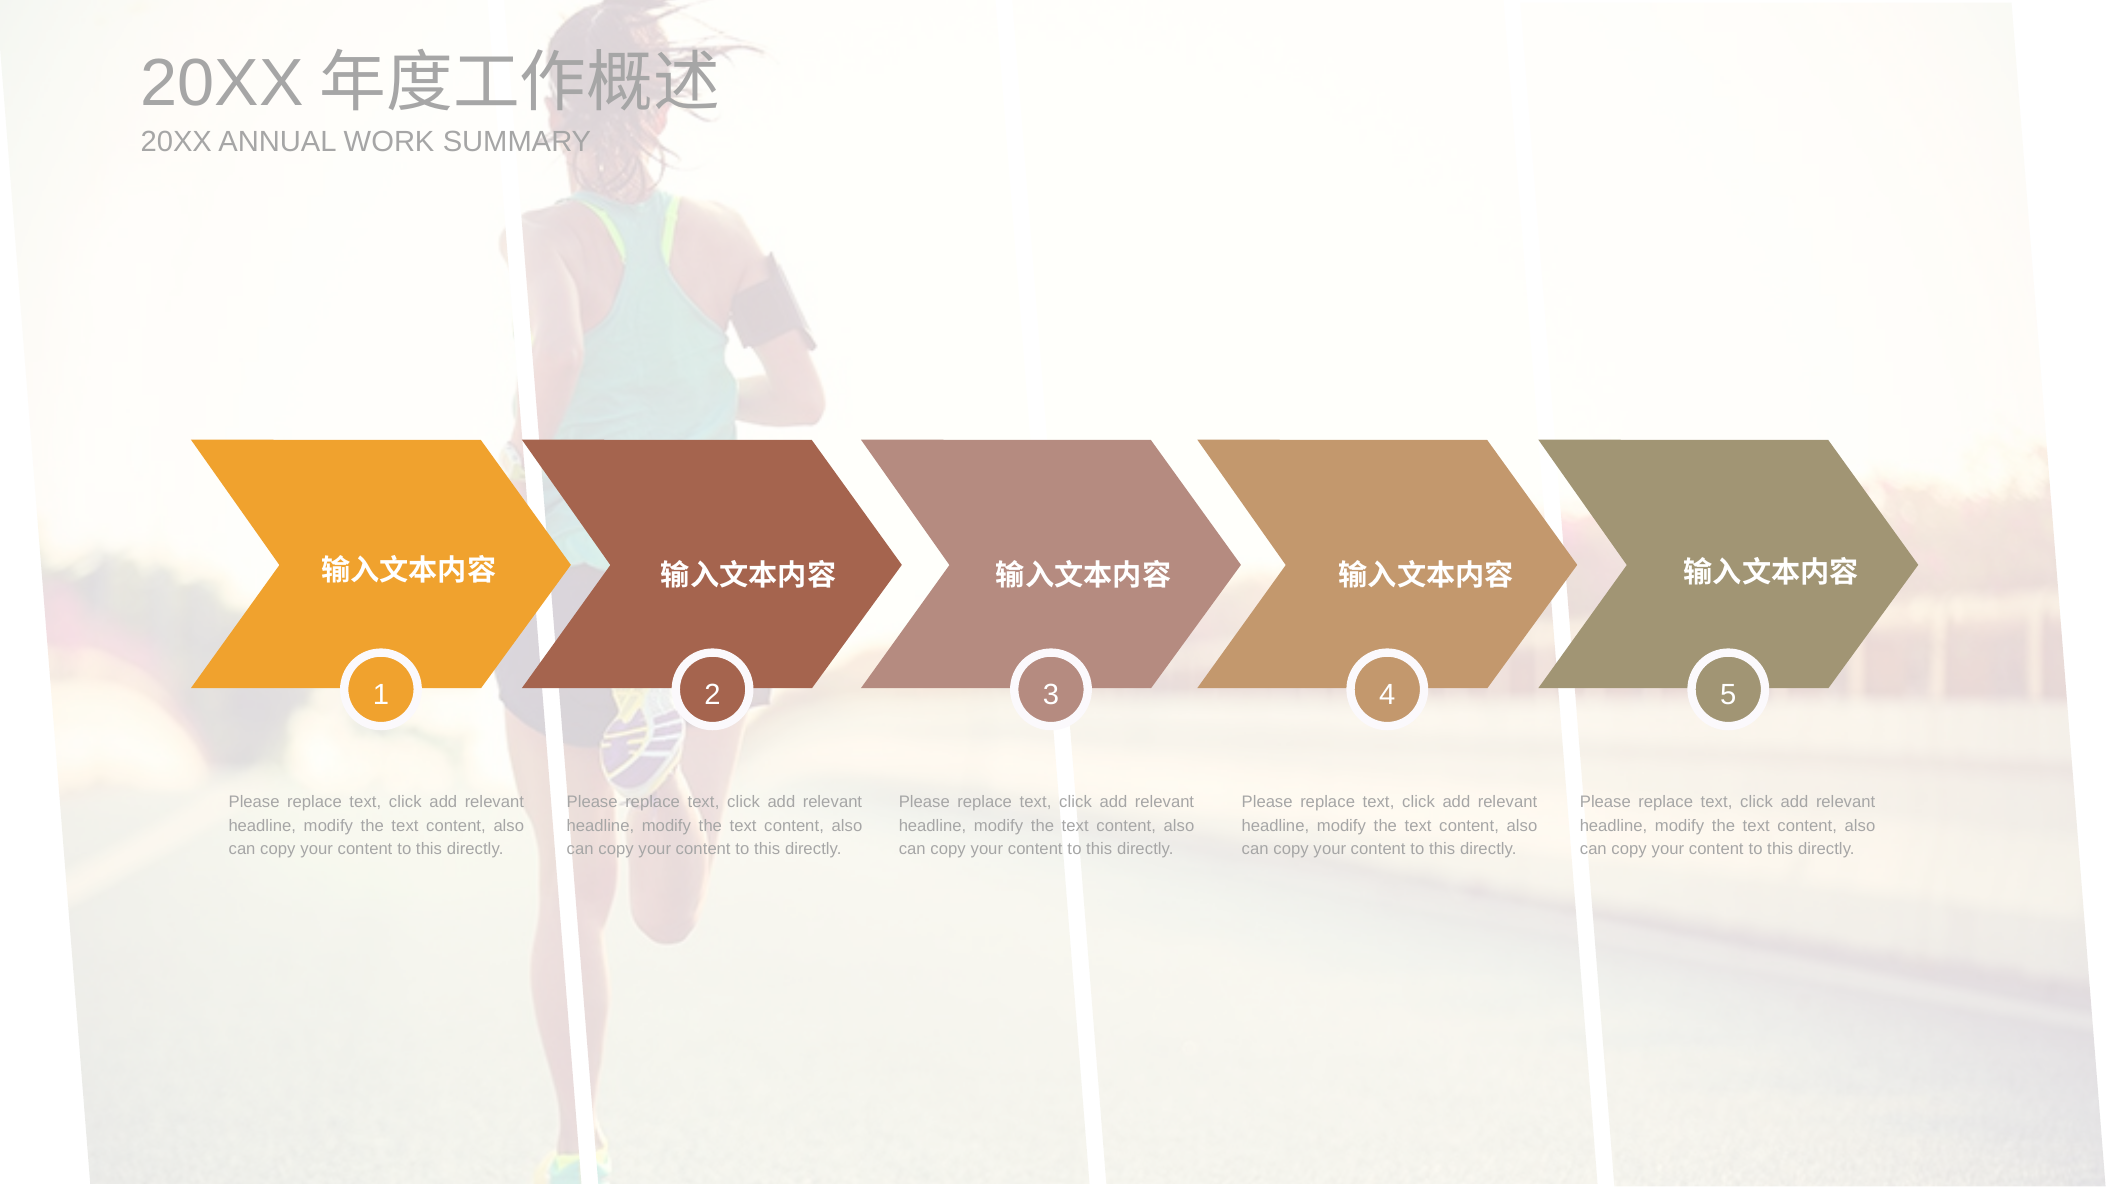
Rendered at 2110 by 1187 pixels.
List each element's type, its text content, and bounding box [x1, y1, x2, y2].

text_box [190, 439, 521, 689]
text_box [860, 439, 1197, 689]
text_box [1197, 439, 1538, 689]
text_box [1014, 652, 1088, 727]
text_box Please replace text, click add relevant headline, modify the text content, also can copy your content to this directly. [566, 786, 863, 859]
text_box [344, 652, 418, 727]
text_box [1538, 439, 1919, 689]
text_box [521, 439, 860, 689]
text_box 20XX ANNUAL WORK SUMMARY [140, 122, 602, 158]
text_box Please replace text, click add relevant headline, modify the text content, also can copy your content to this directly. [1579, 786, 1876, 859]
text_box Please replace text, click add relevant headline, modify the text content, also can copy your content to this directly. [1241, 786, 1538, 859]
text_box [1691, 652, 1766, 727]
text_box Please replace text, click add relevant headline, modify the text content, also can copy your content to this directly. [228, 786, 525, 859]
text_box Please replace text, click add relevant headline, modify the text content, also can copy your content to this directly. [898, 786, 1195, 859]
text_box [675, 652, 750, 727]
text_box 20XX年度工作概述 [140, 38, 789, 119]
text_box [1350, 652, 1425, 727]
